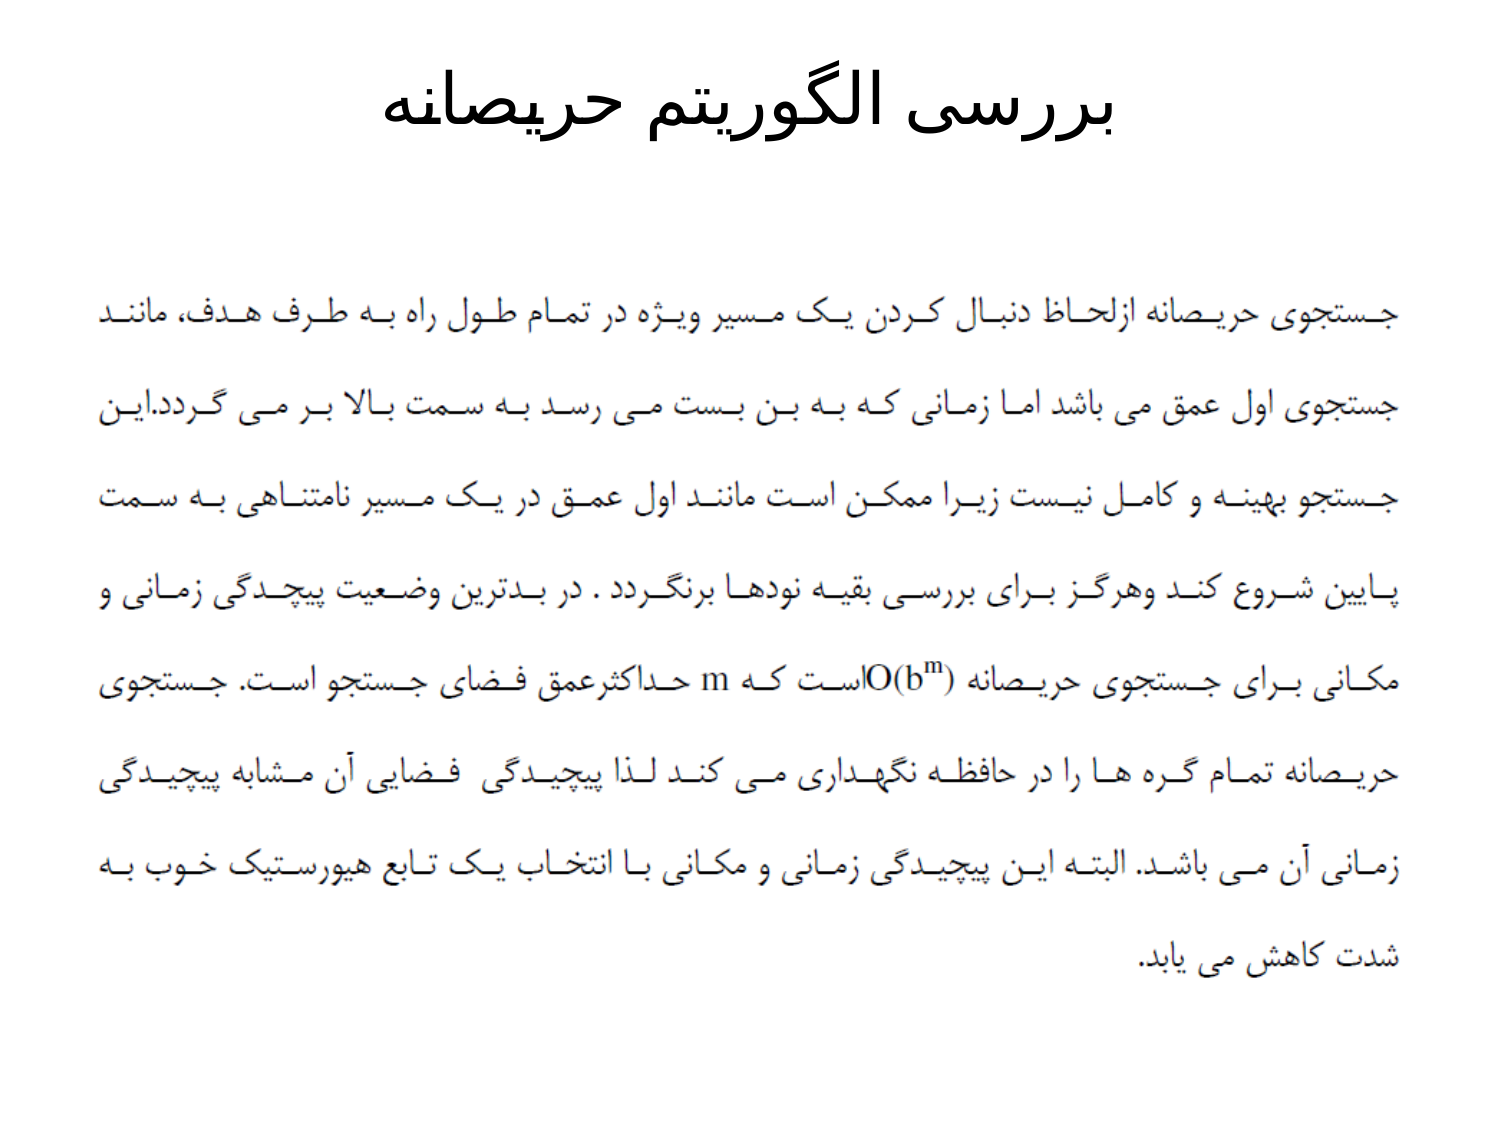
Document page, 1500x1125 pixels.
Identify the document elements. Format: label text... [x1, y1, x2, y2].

title بررسی الگوریتم حریصانه [75, 45, 1425, 233]
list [74, 269, 1426, 998]
